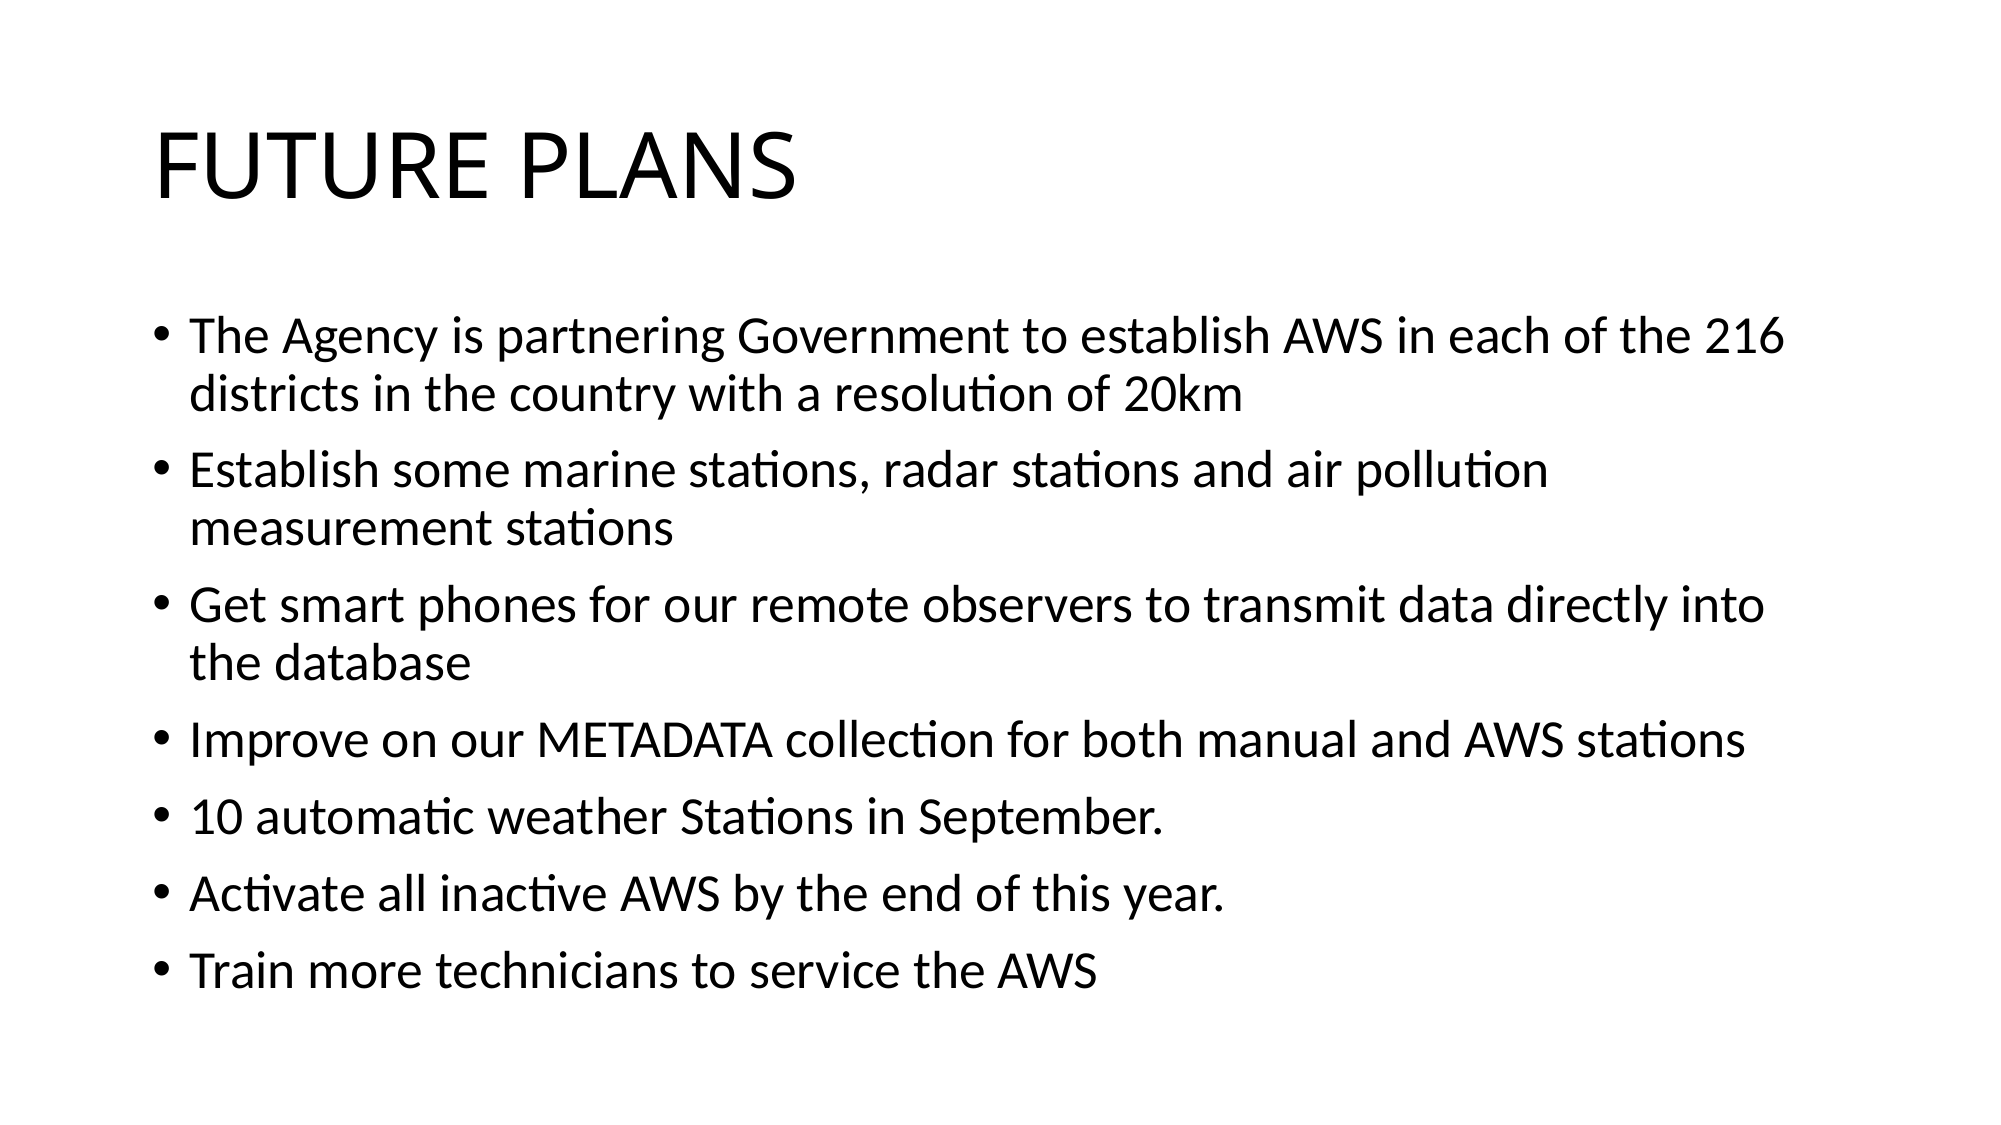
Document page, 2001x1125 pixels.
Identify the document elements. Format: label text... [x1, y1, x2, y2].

list The Agency is partnering Government to establish AWS in each of the 216 districts in the country with a resolution of 20km Establish some marine stations, radar stations and air pollution measurement stations Get smart phones for our remote observers to transmit data directly into the database Improve on our METADATA collection for both manual and AWS stations 10 automatic weather Stations in September. Activate all inactive AWS by the end of this year. Train more technicians to service the AWS [137, 299, 1863, 1014]
title FUTURE PLANS [137, 59, 1863, 278]
